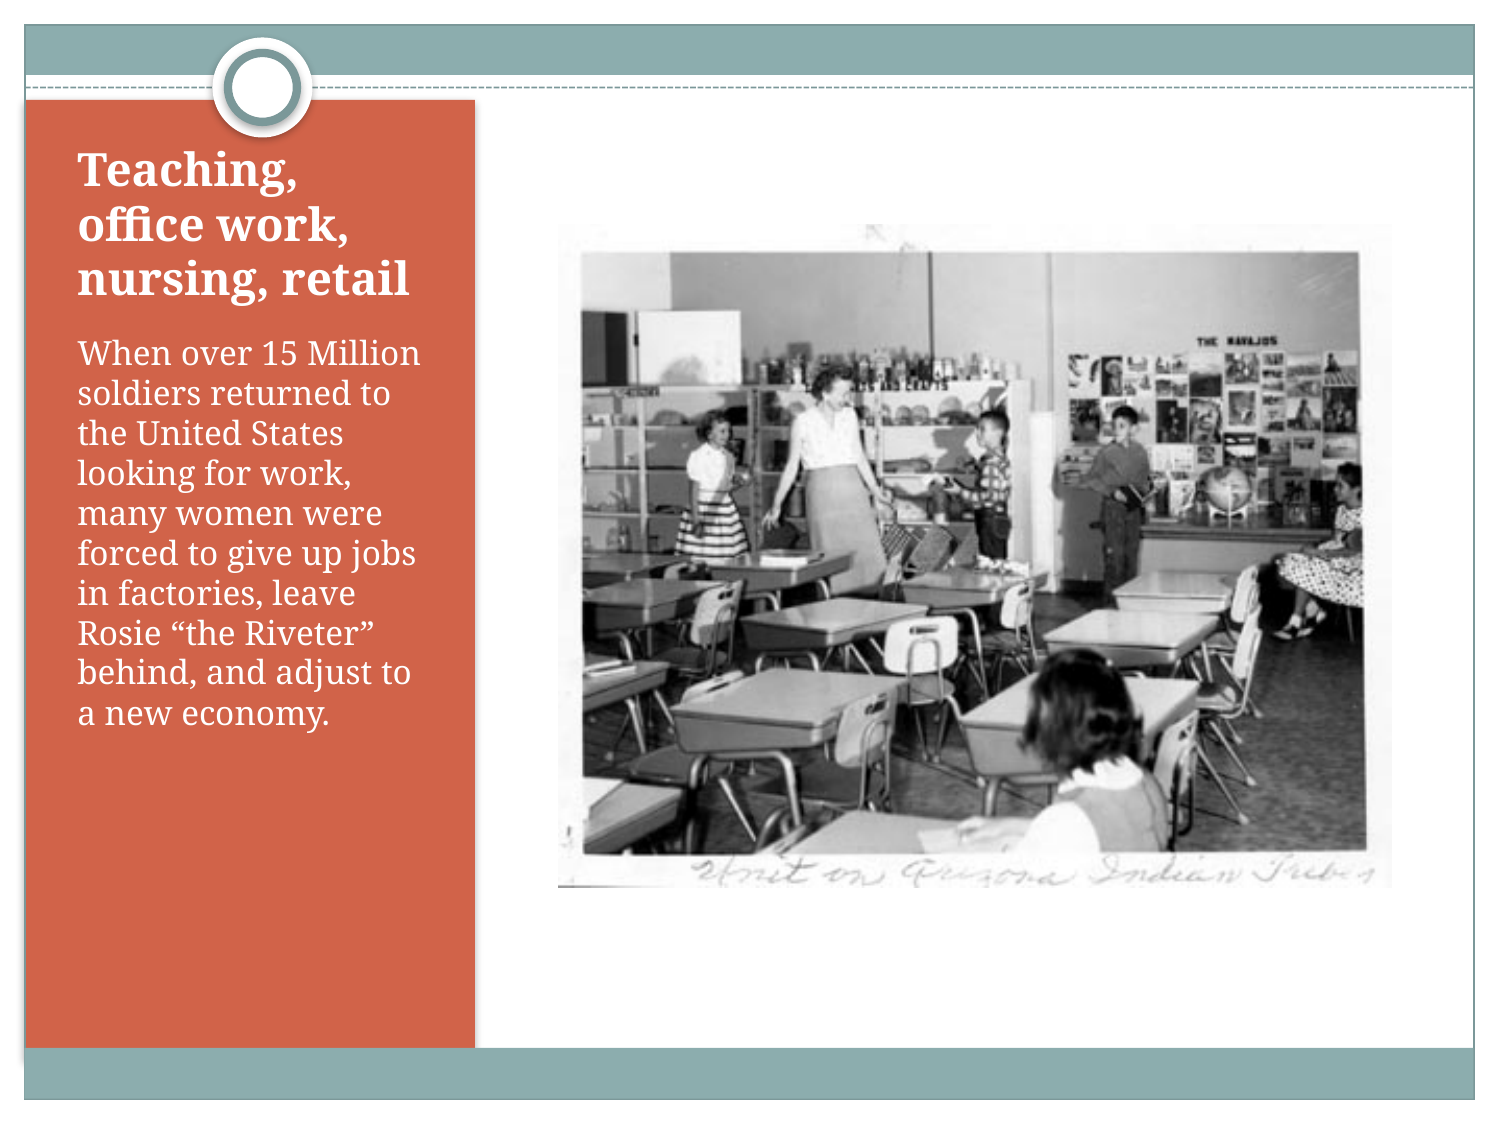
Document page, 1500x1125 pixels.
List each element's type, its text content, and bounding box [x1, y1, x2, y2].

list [558, 224, 1392, 888]
title Teaching, office work, nursing, retail [62, 149, 450, 313]
list When over 15 Million soldiers returned to the United States looking for work, many women were forced to give up jobs in factories, leave Rosie “the Riveter” behind, and adjust to a new economy. [62, 324, 450, 1005]
